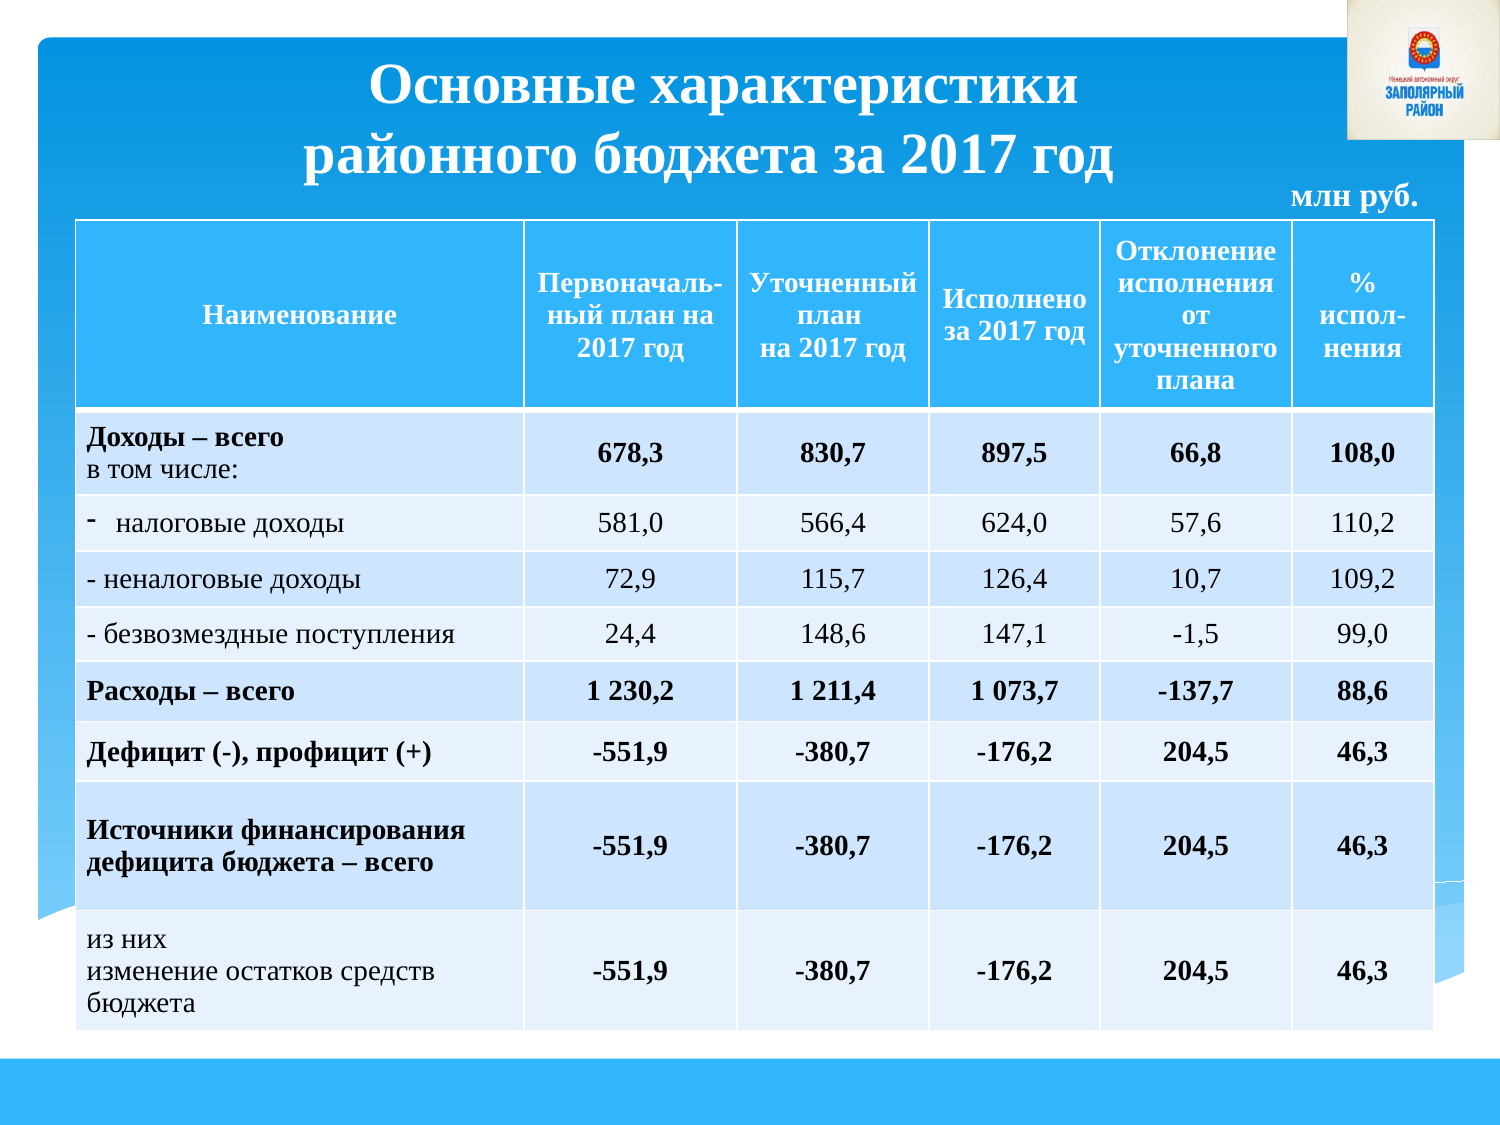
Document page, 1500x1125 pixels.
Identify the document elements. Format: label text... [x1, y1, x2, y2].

table_header % испол-нения [1293, 223, 1433, 407]
text_box Основные характеристики районного бюджета за 2017 год [72, 37, 1360, 193]
table_cell 897,5 [930, 413, 1099, 494]
table_cell 110,2 [1293, 496, 1433, 550]
table_cell 624,0 [930, 496, 1099, 550]
table_cell Дефицит (-), профицит (+) [76, 722, 523, 780]
table_cell 46,3 [1293, 911, 1433, 1030]
table_cell 24,4 [525, 608, 736, 660]
table_cell 66,8 [1101, 413, 1291, 494]
table_cell - безвозмездные поступления [76, 608, 523, 660]
table_cell 147,1 [930, 608, 1099, 660]
table_cell 830,7 [738, 413, 928, 494]
table_cell 109,2 [1293, 552, 1433, 606]
table_header Отклонение исполнения от уточненного плана [1101, 221, 1291, 407]
table_cell -176,2 [930, 722, 1099, 780]
table_cell 678,3 [525, 413, 736, 494]
table_cell -1,5 [1101, 608, 1291, 660]
table_cell 566,4 [738, 496, 928, 550]
table_cell 46,3 [1293, 722, 1433, 780]
table_cell 581,0 [525, 496, 736, 550]
picture [1347, 0, 1500, 140]
table_header Уточненный план на 2017 год [738, 221, 928, 407]
table_cell Доходы – всего в том числе: [76, 413, 523, 494]
table_cell 204,5 [1101, 782, 1291, 910]
table_cell Расходы – всего [76, 662, 523, 721]
table_cell -380,7 [738, 782, 928, 910]
table_cell -176,2 [930, 911, 1099, 1030]
table_cell -137,7 [1101, 662, 1291, 721]
table_cell 1 073,7 [930, 662, 1099, 721]
table_cell -176,2 [930, 782, 1099, 910]
table_cell 204,5 [1101, 722, 1291, 780]
table_cell -380,7 [738, 722, 928, 780]
table_cell 57,6 [1101, 496, 1291, 550]
table_cell 1 211,4 [738, 662, 928, 721]
table_cell 204,5 [1101, 911, 1291, 1030]
table_cell 10,7 [1101, 552, 1291, 606]
table_cell из них изменение остатков средств бюджета [76, 911, 523, 1030]
table_cell 99,0 [1293, 608, 1433, 660]
table_cell 148,6 [738, 608, 928, 660]
table_header Исполнено за 2017 год [930, 221, 1099, 407]
table_header Наименование [76, 221, 523, 407]
table_header Первоначаль-ный план на 2017 год [525, 221, 736, 407]
table_cell 126,4 [930, 552, 1099, 606]
table_cell 115,7 [738, 552, 928, 606]
table_cell налоговые доходы [76, 496, 523, 550]
table_cell 108,0 [1293, 413, 1433, 494]
text_box [0, 1058, 1500, 1125]
table_cell -551,9 [525, 782, 736, 910]
table_cell -380,7 [738, 911, 928, 1030]
table_cell 72,9 [525, 552, 736, 606]
table_cell 88,6 [1293, 662, 1433, 721]
table_cell -551,9 [525, 911, 736, 1030]
table_cell 46,3 [1293, 782, 1433, 910]
table_cell - неналоговые доходы [76, 552, 523, 606]
table_cell 1 230,2 [525, 662, 736, 721]
table_cell -551,9 [525, 722, 736, 780]
table_cell Источники финансирования дефицита бюджета – всего [76, 782, 523, 910]
text_box млн руб. [1256, 166, 1434, 223]
